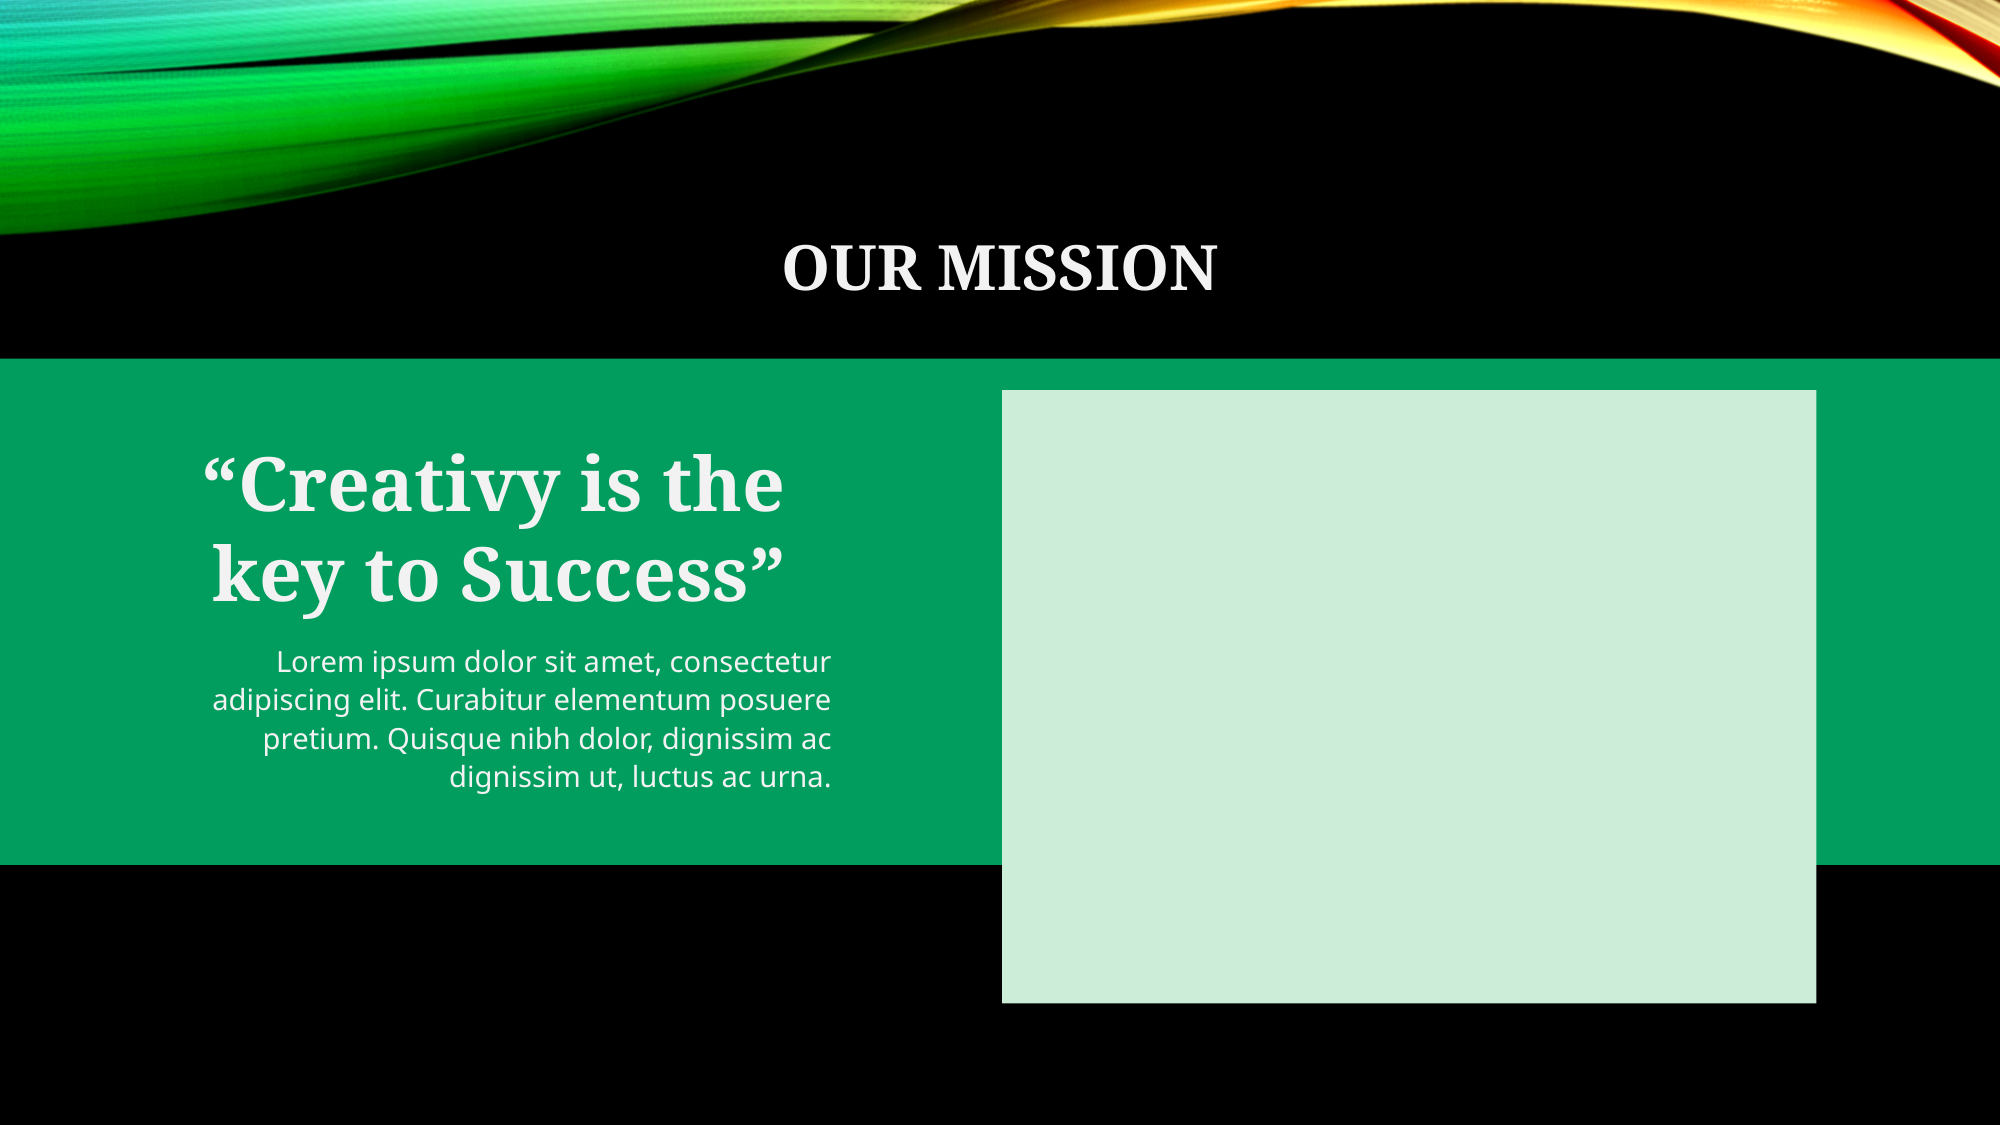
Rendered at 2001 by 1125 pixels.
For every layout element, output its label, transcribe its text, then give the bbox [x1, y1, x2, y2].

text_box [996, 389, 1823, 1004]
text_box OUR MISSION [493, 224, 1508, 307]
picture [0, 0, 2000, 237]
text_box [120, 428, 847, 765]
text_box [0, 357, 2000, 866]
